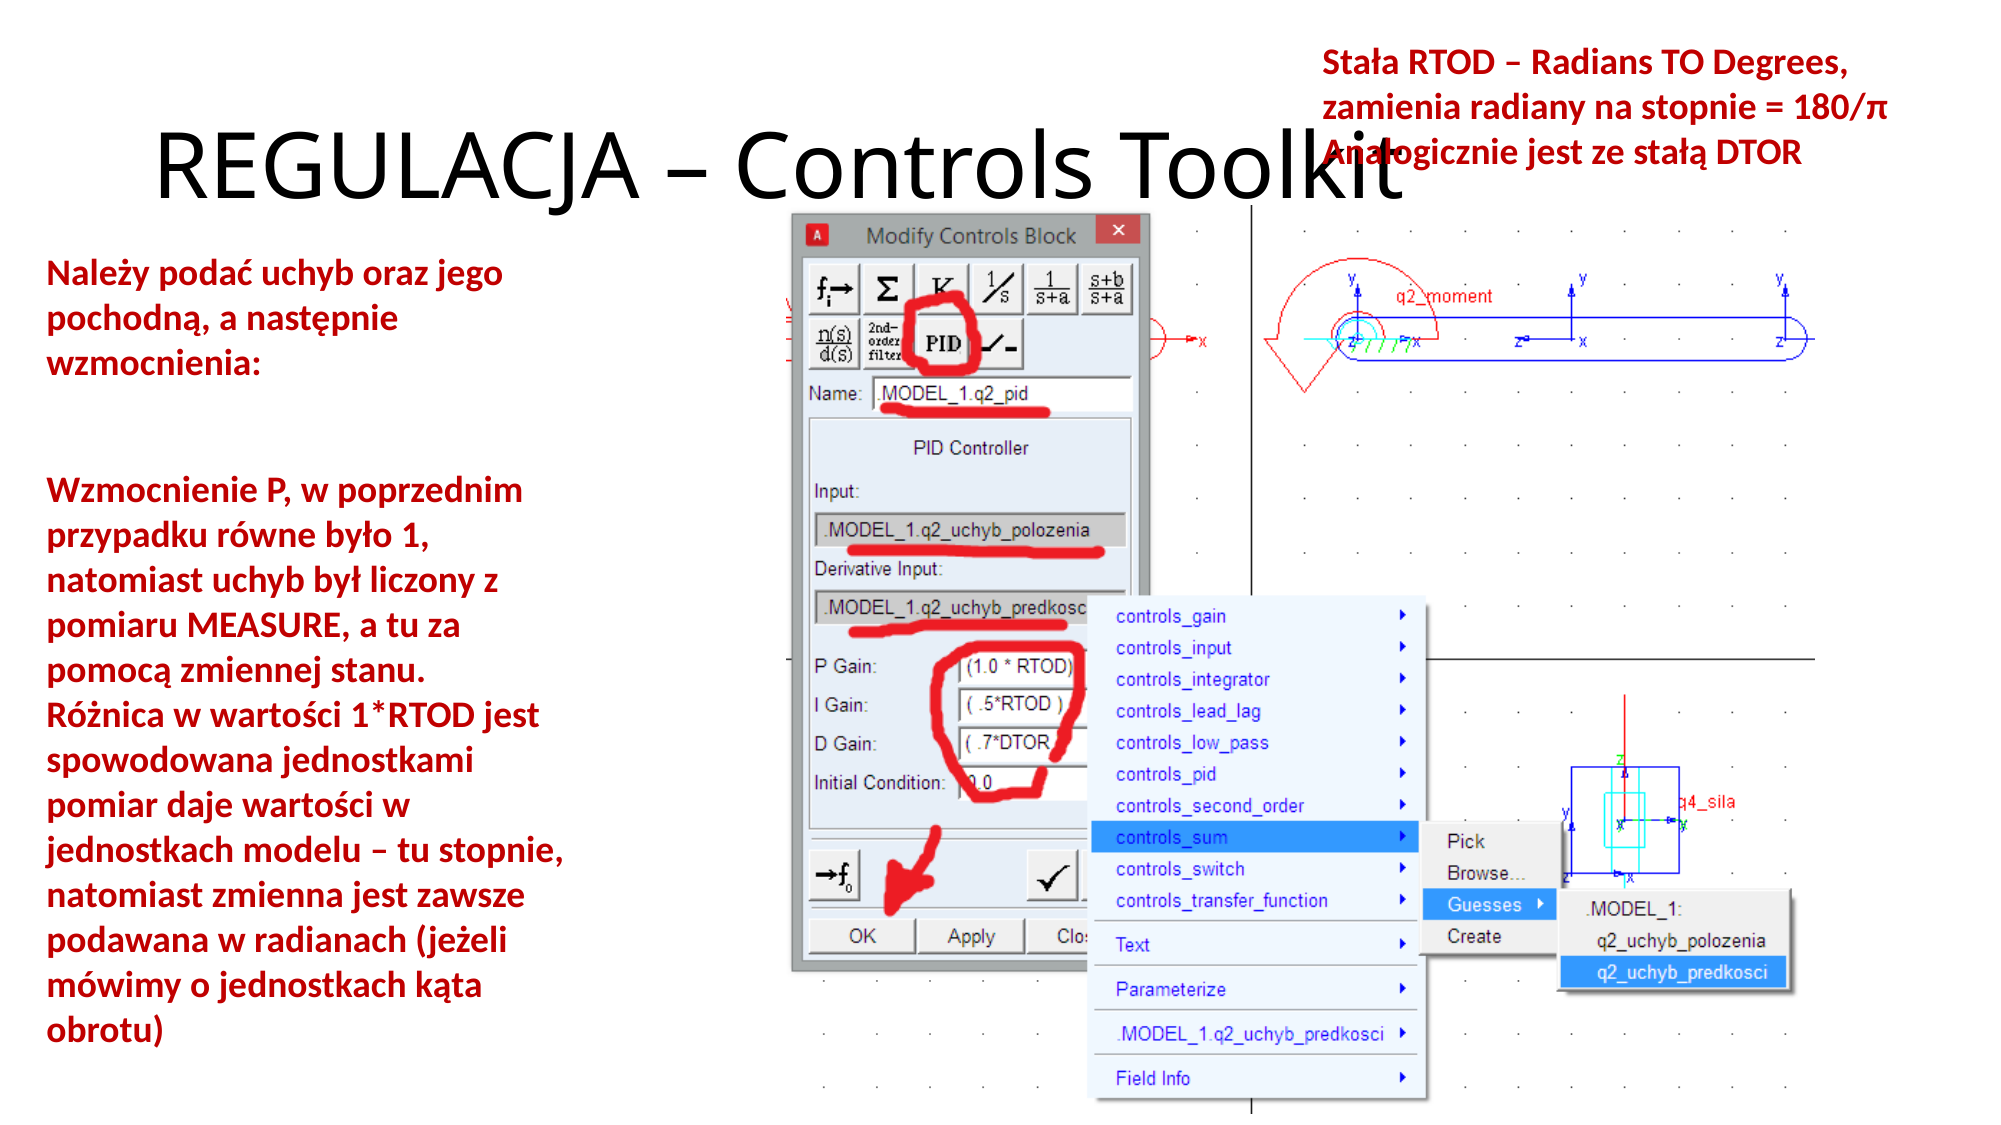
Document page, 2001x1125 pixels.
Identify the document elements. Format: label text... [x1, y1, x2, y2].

picture [786, 205, 1815, 1114]
title REGULACJA – Controls Toolkit [137, 59, 1863, 278]
text_box Stała RTOD – Radians TO Degrees, zamienia radiany na stopnie = 180/π Analogicznie jest ze stałą DTOR [1307, 29, 1910, 180]
text_box Wzmocnienie P, w poprzednim przypadku równe było 1, natomiast uchyb był liczony z pomiaru MEASURE, a tu za pomocą zmiennej stanu. Różnica w wartości 1*RTOD jest spowodowana jednostkami pomiar daje wartości w jednostkach modelu – tu stopnie, natomiast zmienna jest zawsze podawana w radianach (jeżeli mówimy o jednostkach kąta obrotu) [31, 457, 587, 1058]
text_box Należy podać uchyb oraz jego pochodną, a następnie wzmocnienia: [31, 240, 587, 391]
